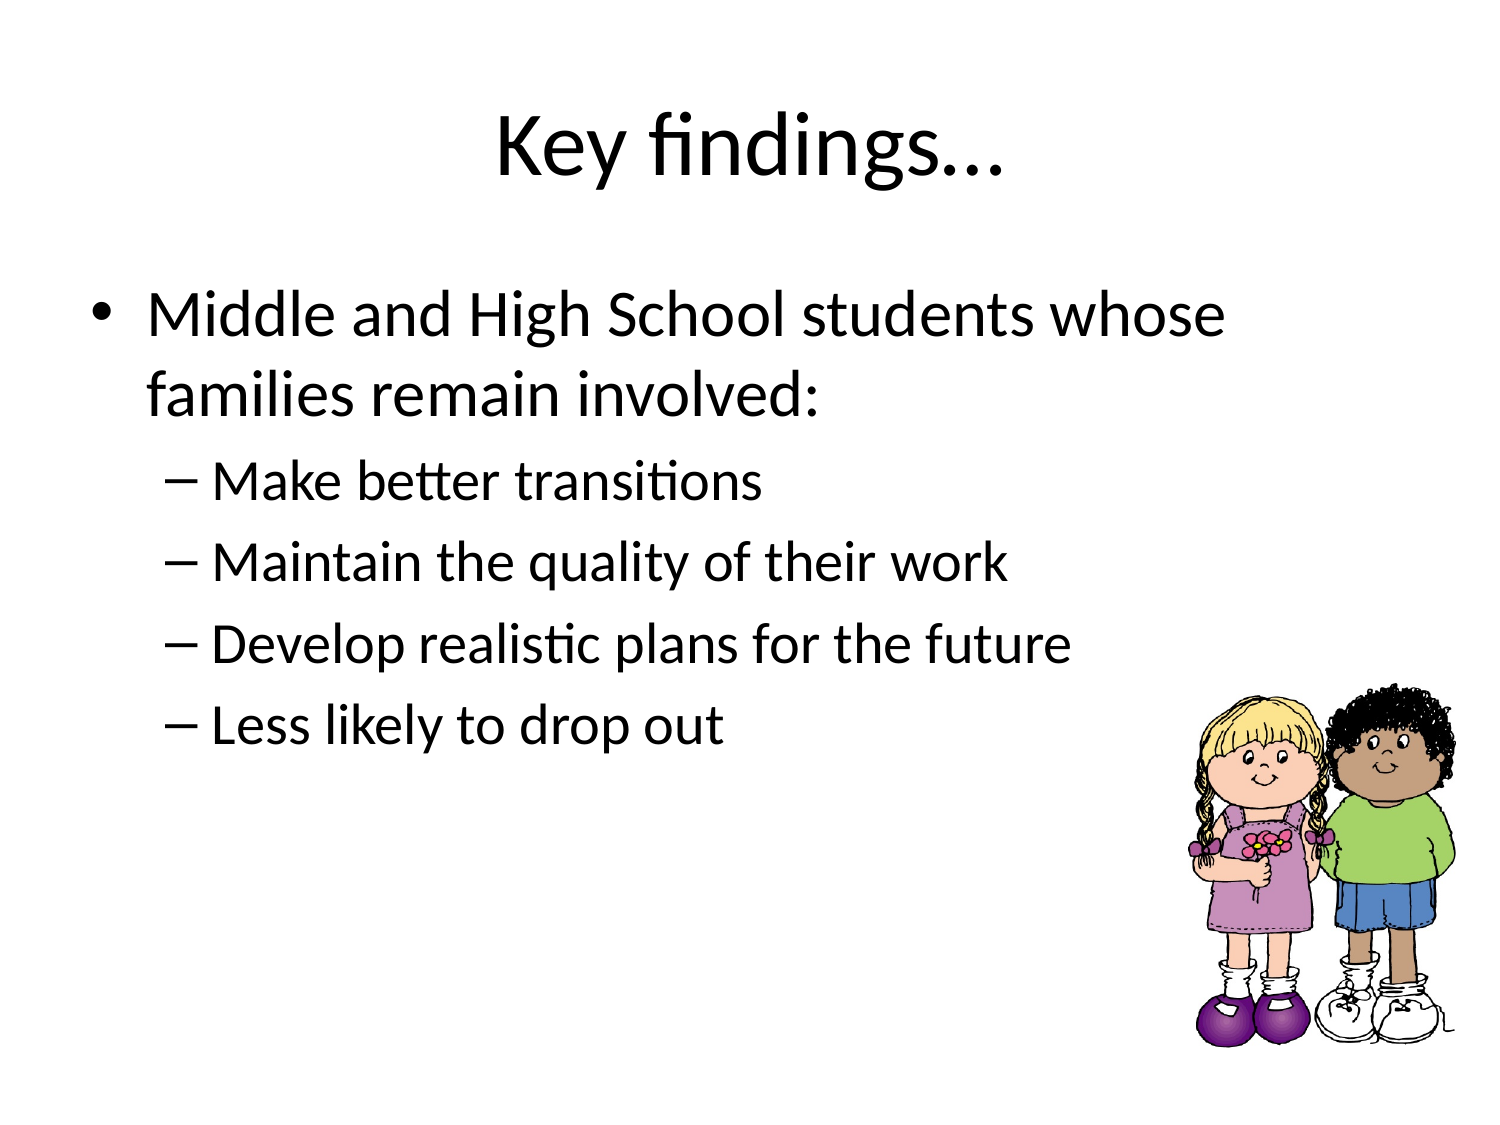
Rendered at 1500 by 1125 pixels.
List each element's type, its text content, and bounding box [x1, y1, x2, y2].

picture [990, 683, 1500, 1048]
title Key findings… [75, 45, 1425, 233]
list Middle and High School students whose families remain involved: Make better transitions Maintain the quality of their work Develop realistic plans for the future Less likely to drop out [75, 262, 1425, 1005]
